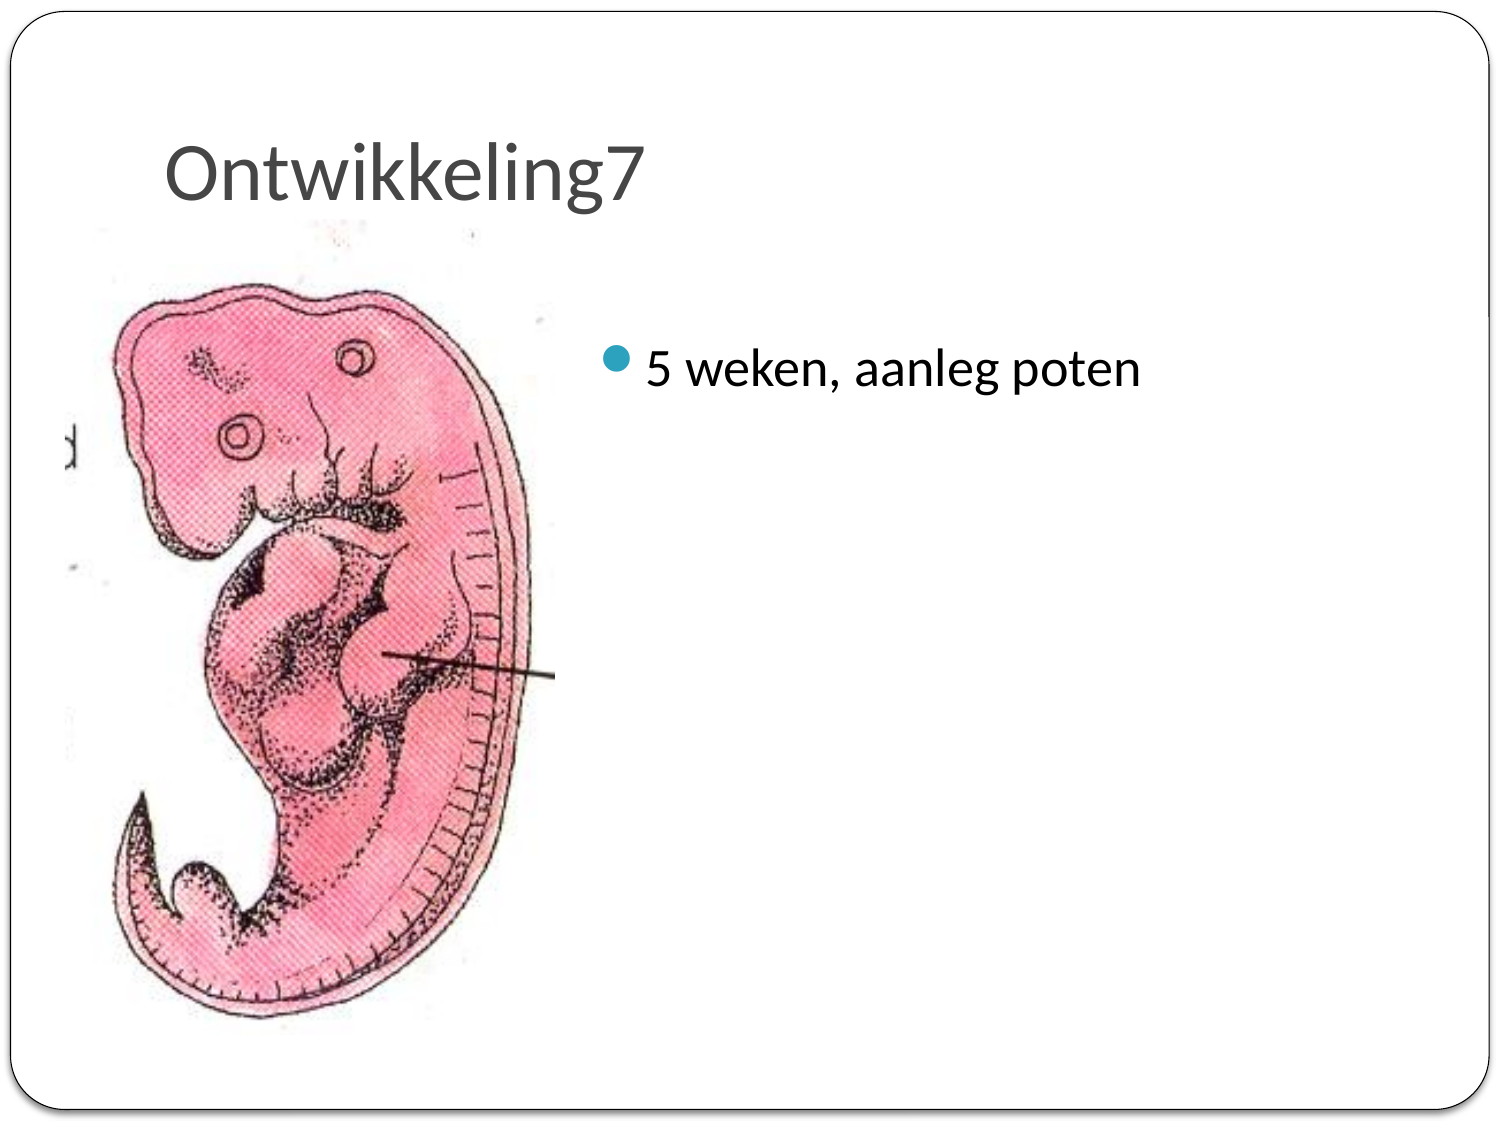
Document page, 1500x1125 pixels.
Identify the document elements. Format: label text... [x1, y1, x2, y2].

picture [64, 219, 556, 1035]
title Ontwikkeling7 [150, 45, 1425, 233]
list 5 weken, aanleg poten [584, 324, 1388, 1000]
